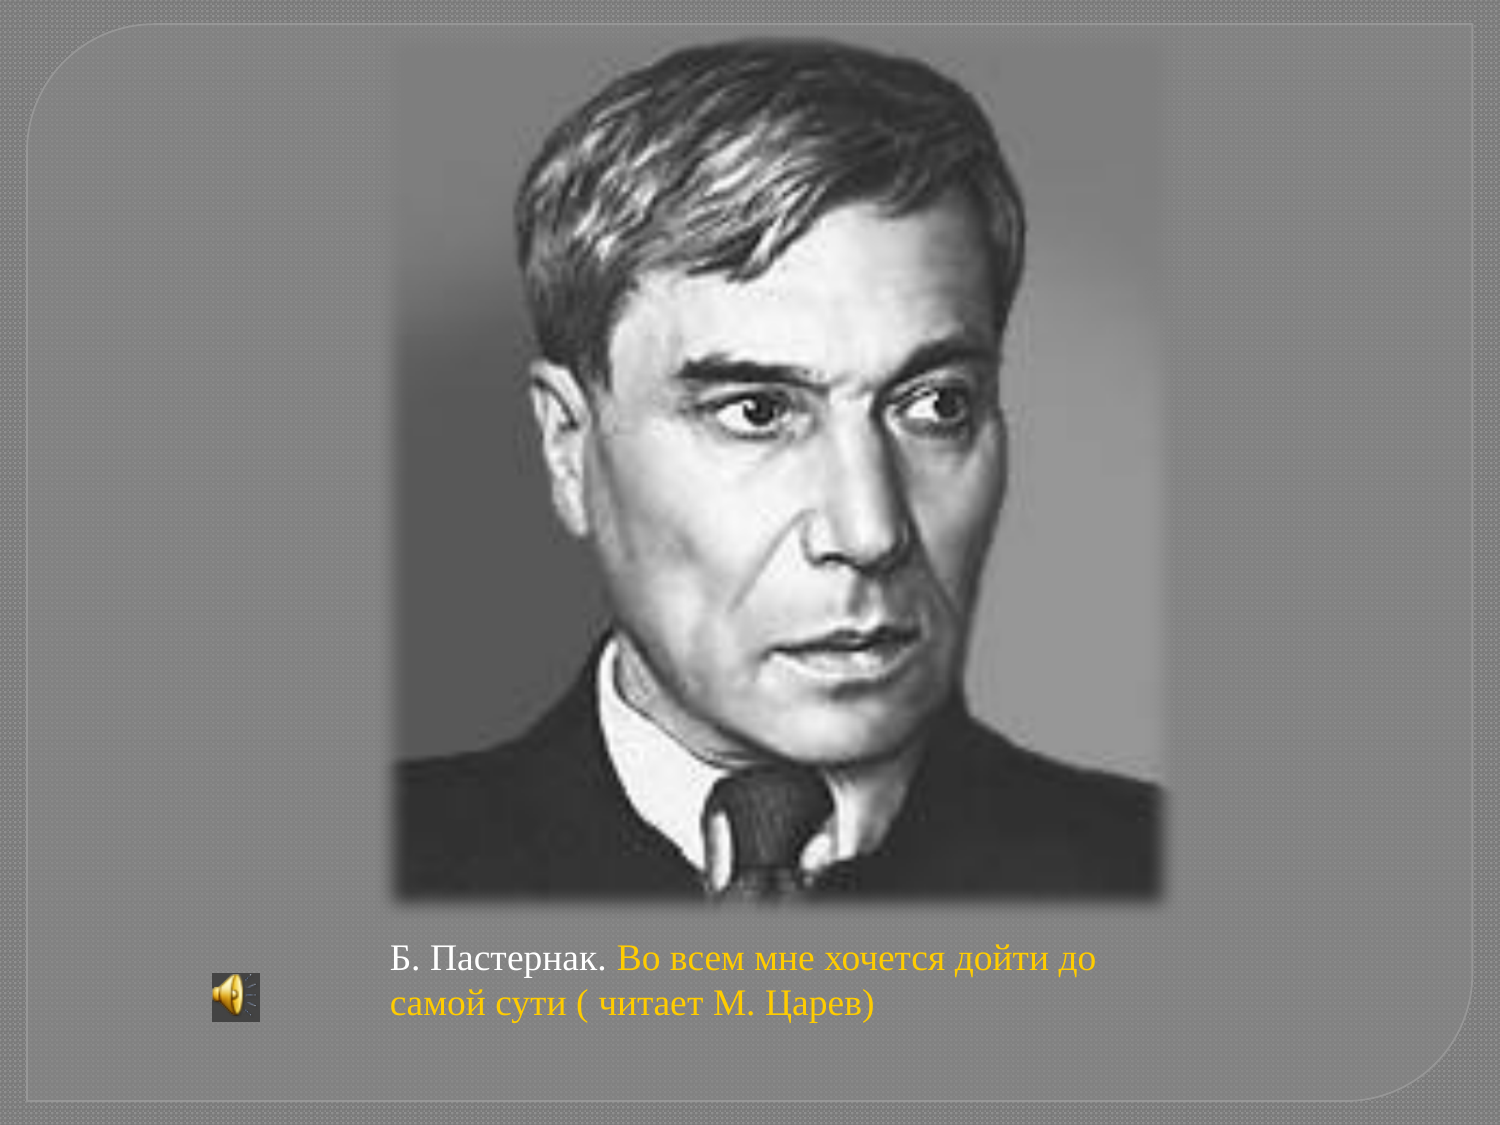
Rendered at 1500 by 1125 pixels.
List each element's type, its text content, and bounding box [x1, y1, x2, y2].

picture [210, 972, 262, 1023]
text_box Б. Пастернак. Во всем мне хочется дойти до самой сути ( читает М. Царев) [375, 933, 1161, 1031]
picture [374, 23, 1182, 921]
